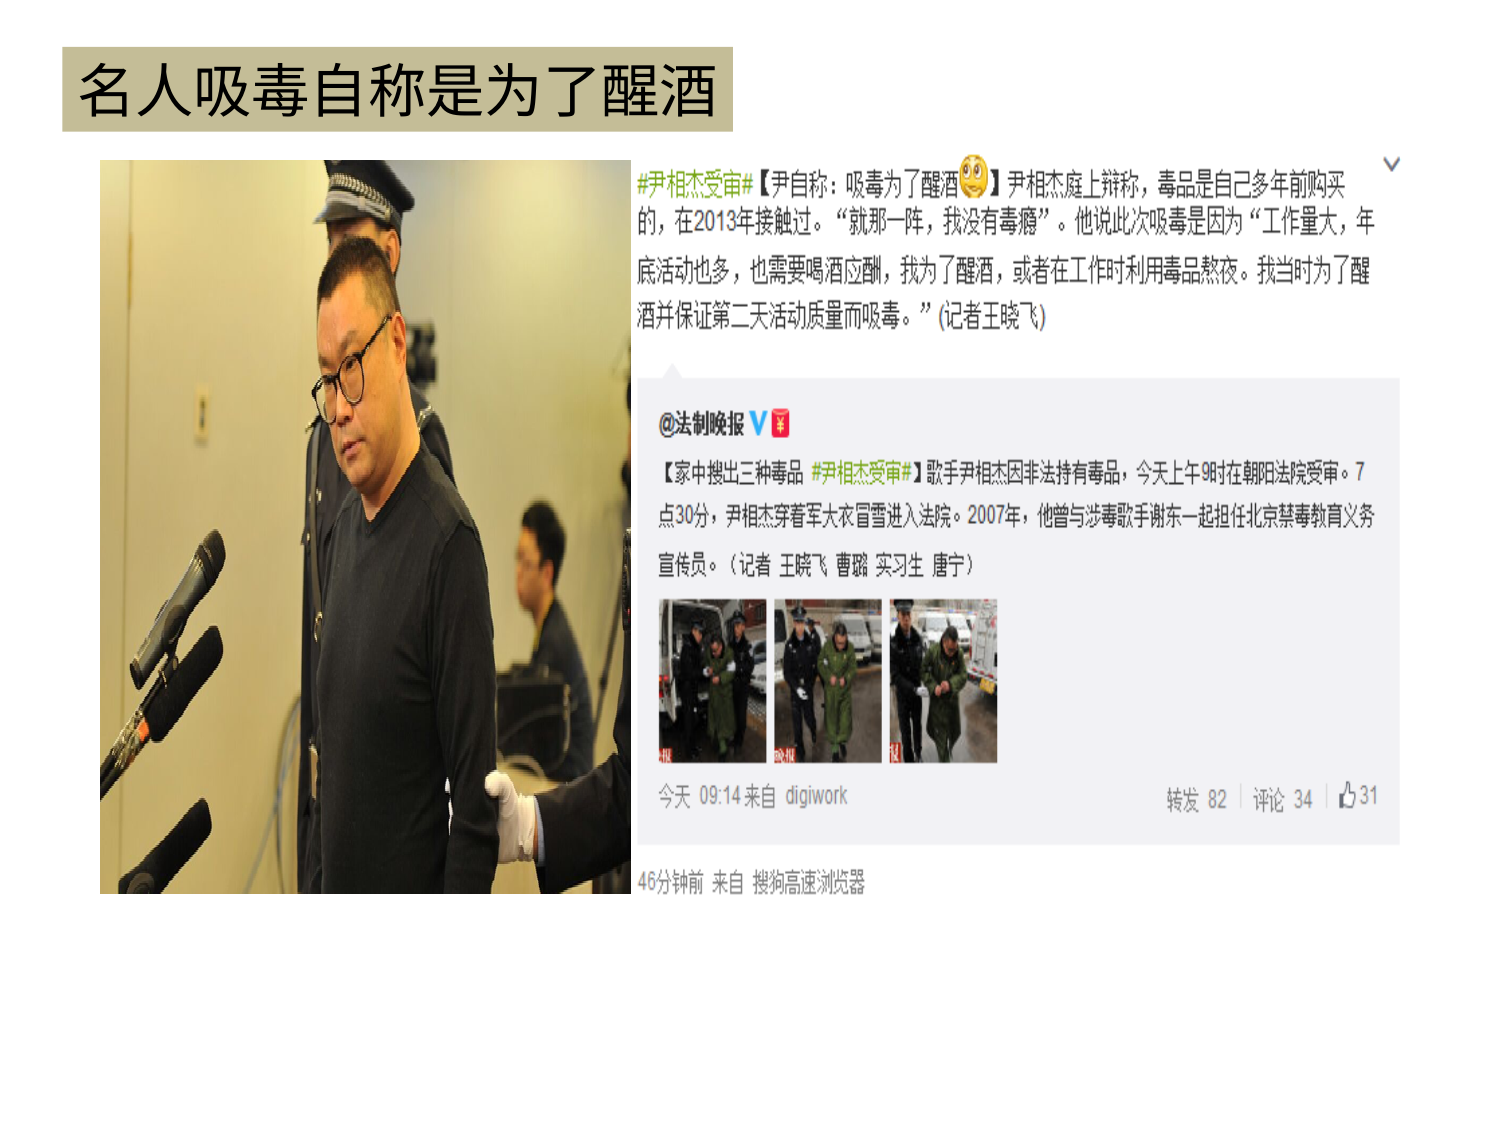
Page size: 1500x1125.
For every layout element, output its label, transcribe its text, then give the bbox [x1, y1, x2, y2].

text_box 名人吸毒自称是为了醒酒 [62, 46, 733, 132]
picture [100, 136, 1412, 918]
